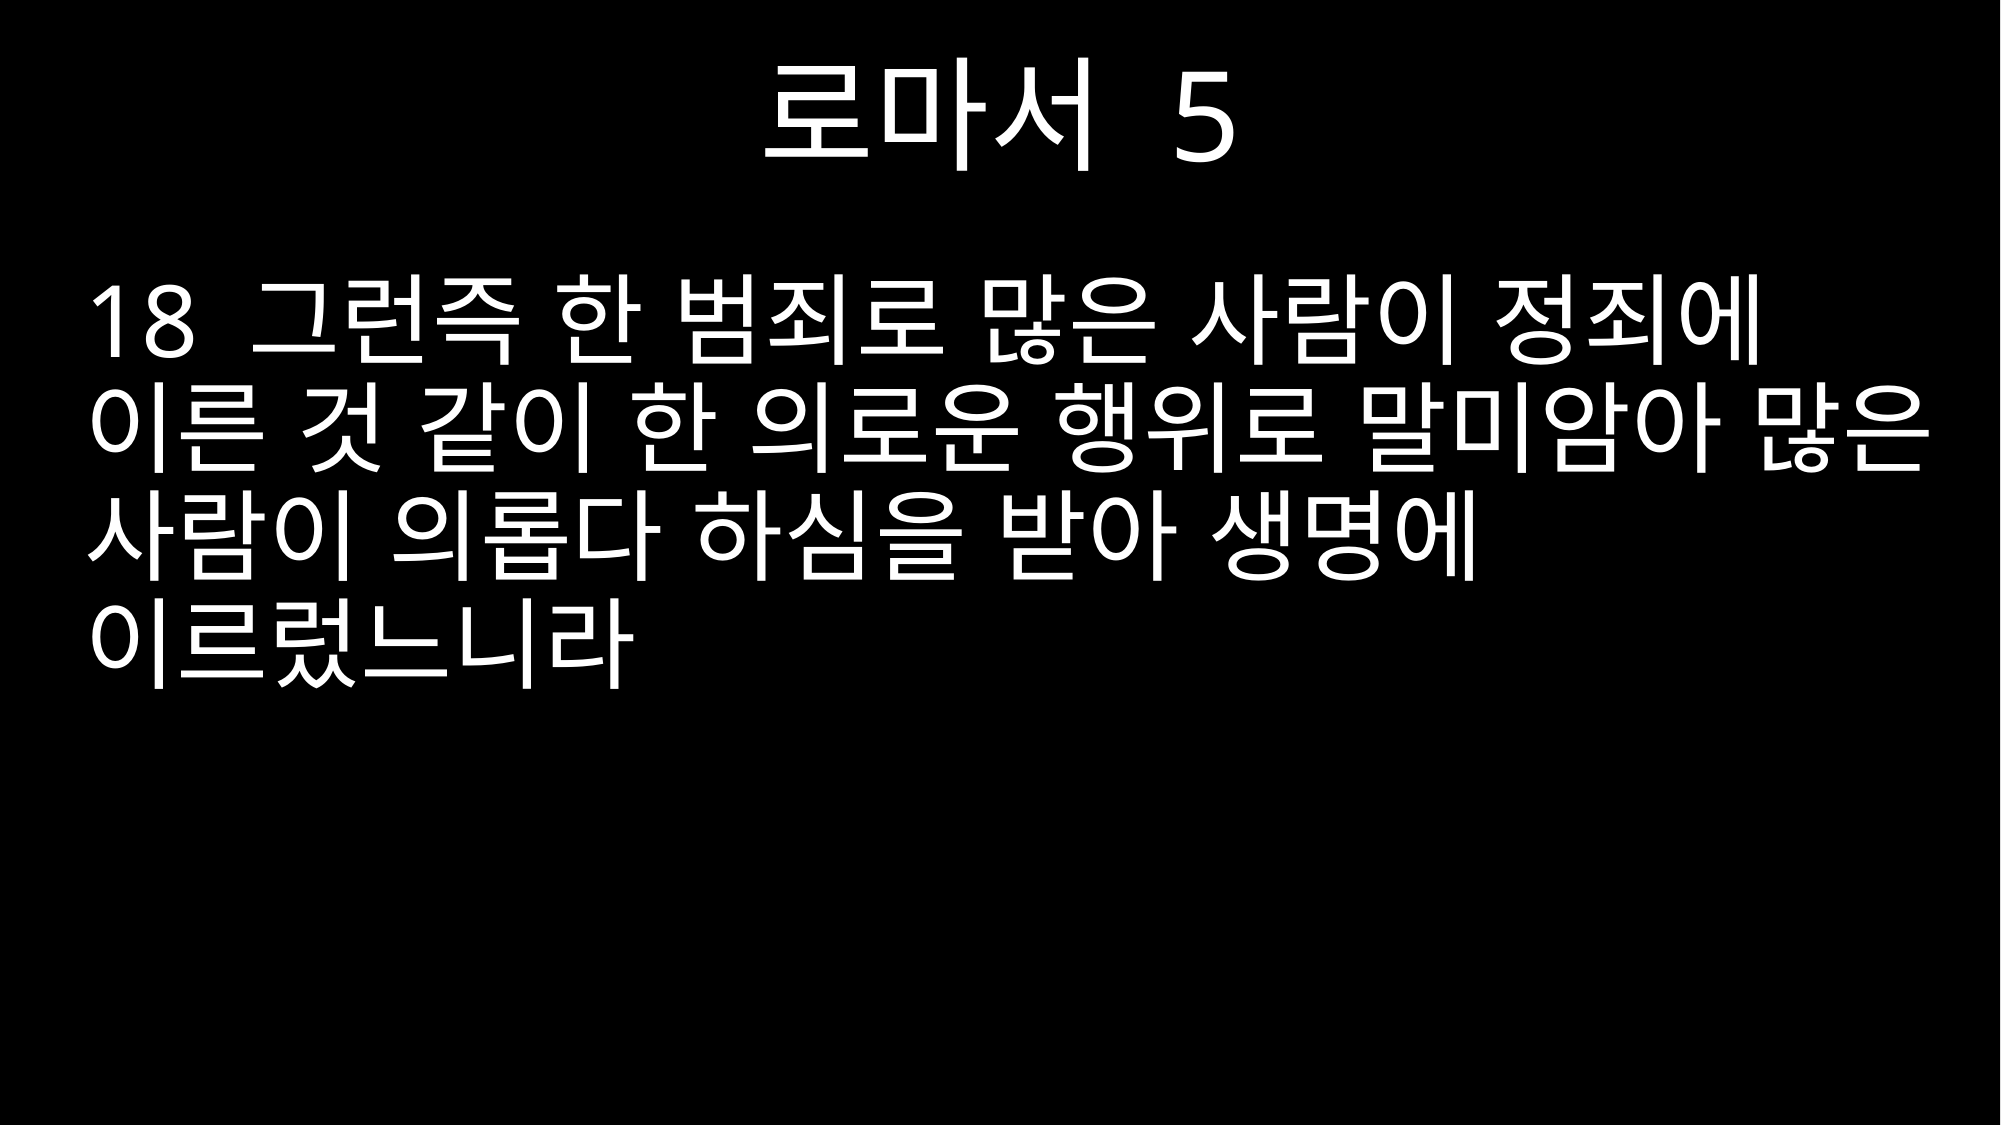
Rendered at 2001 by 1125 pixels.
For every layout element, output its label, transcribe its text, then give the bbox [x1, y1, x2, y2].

picture [0, 0, 2001, 1125]
footer 로마서 5 [0, 32, 2000, 192]
list 18 그런즉 한 범죄로 많은 사람이 정죄에 이른 것 같이 한 의로운 행위로 말미암아 많은 사람이 의롭다 하심을 받아 생명에 이르렀느니라 [69, 263, 1953, 423]
